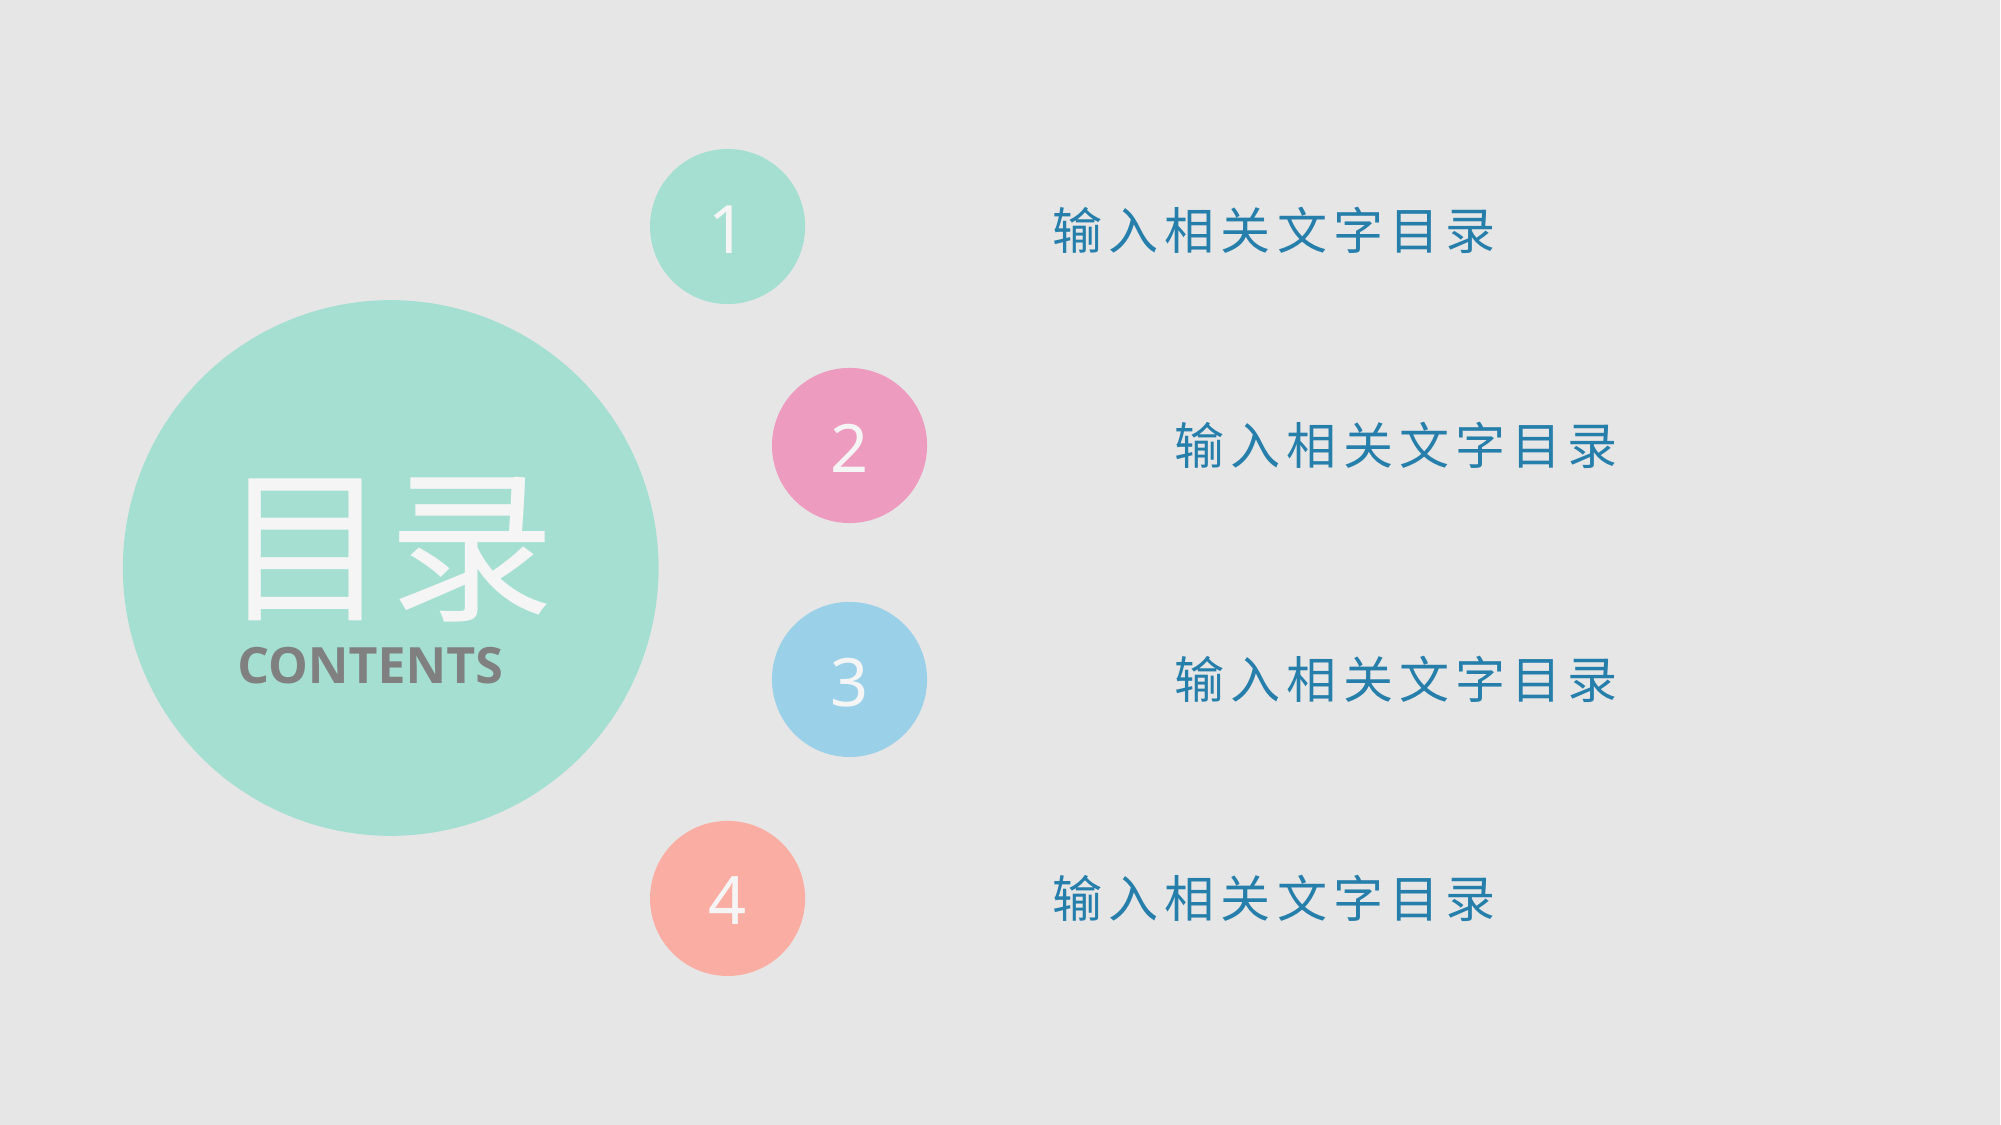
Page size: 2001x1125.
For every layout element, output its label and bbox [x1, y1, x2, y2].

text_box [122, 148, 1878, 976]
